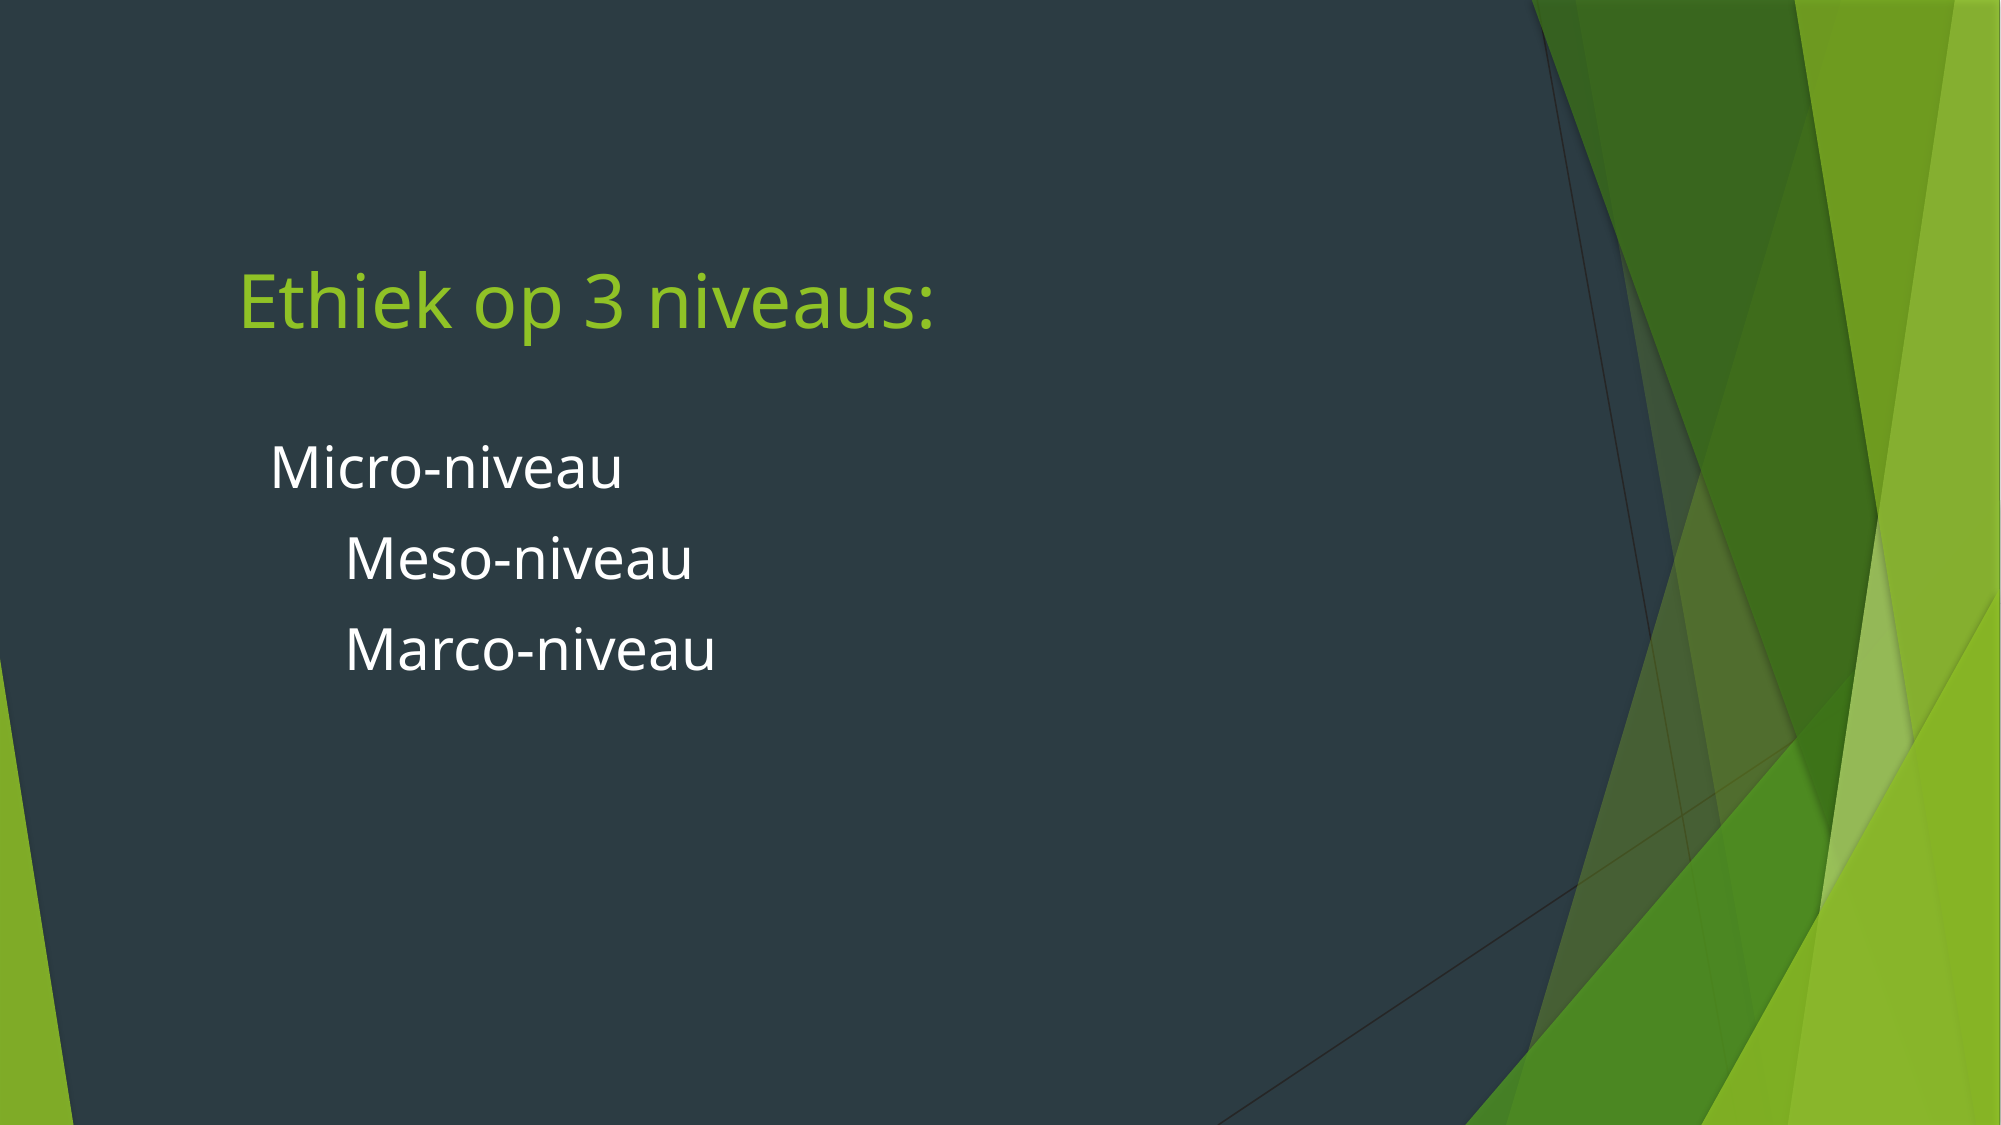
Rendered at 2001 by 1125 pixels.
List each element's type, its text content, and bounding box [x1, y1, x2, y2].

title Ethiek op 3 niveaus: [222, 246, 1633, 463]
list Micro-niveau Meso-niveau Marco-niveau [179, 423, 1591, 1060]
